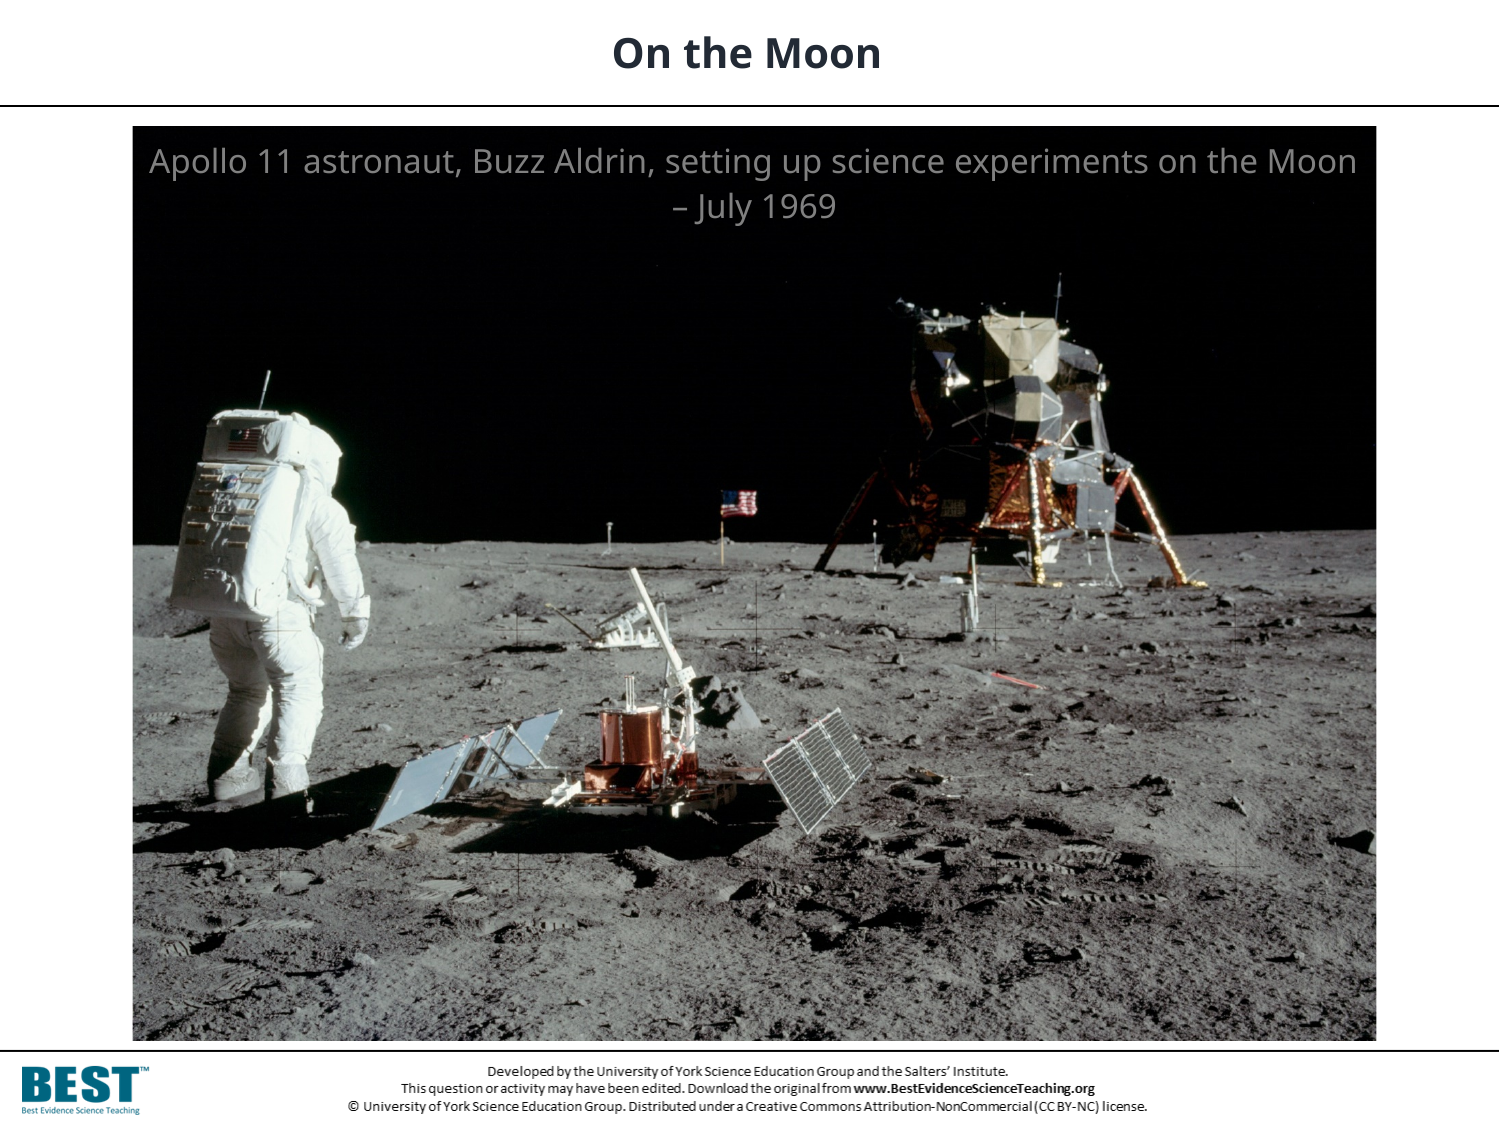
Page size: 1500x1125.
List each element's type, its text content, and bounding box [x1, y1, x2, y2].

text_box On the Moon [23, 4, 1471, 99]
picture [0, 105, 1500, 1125]
